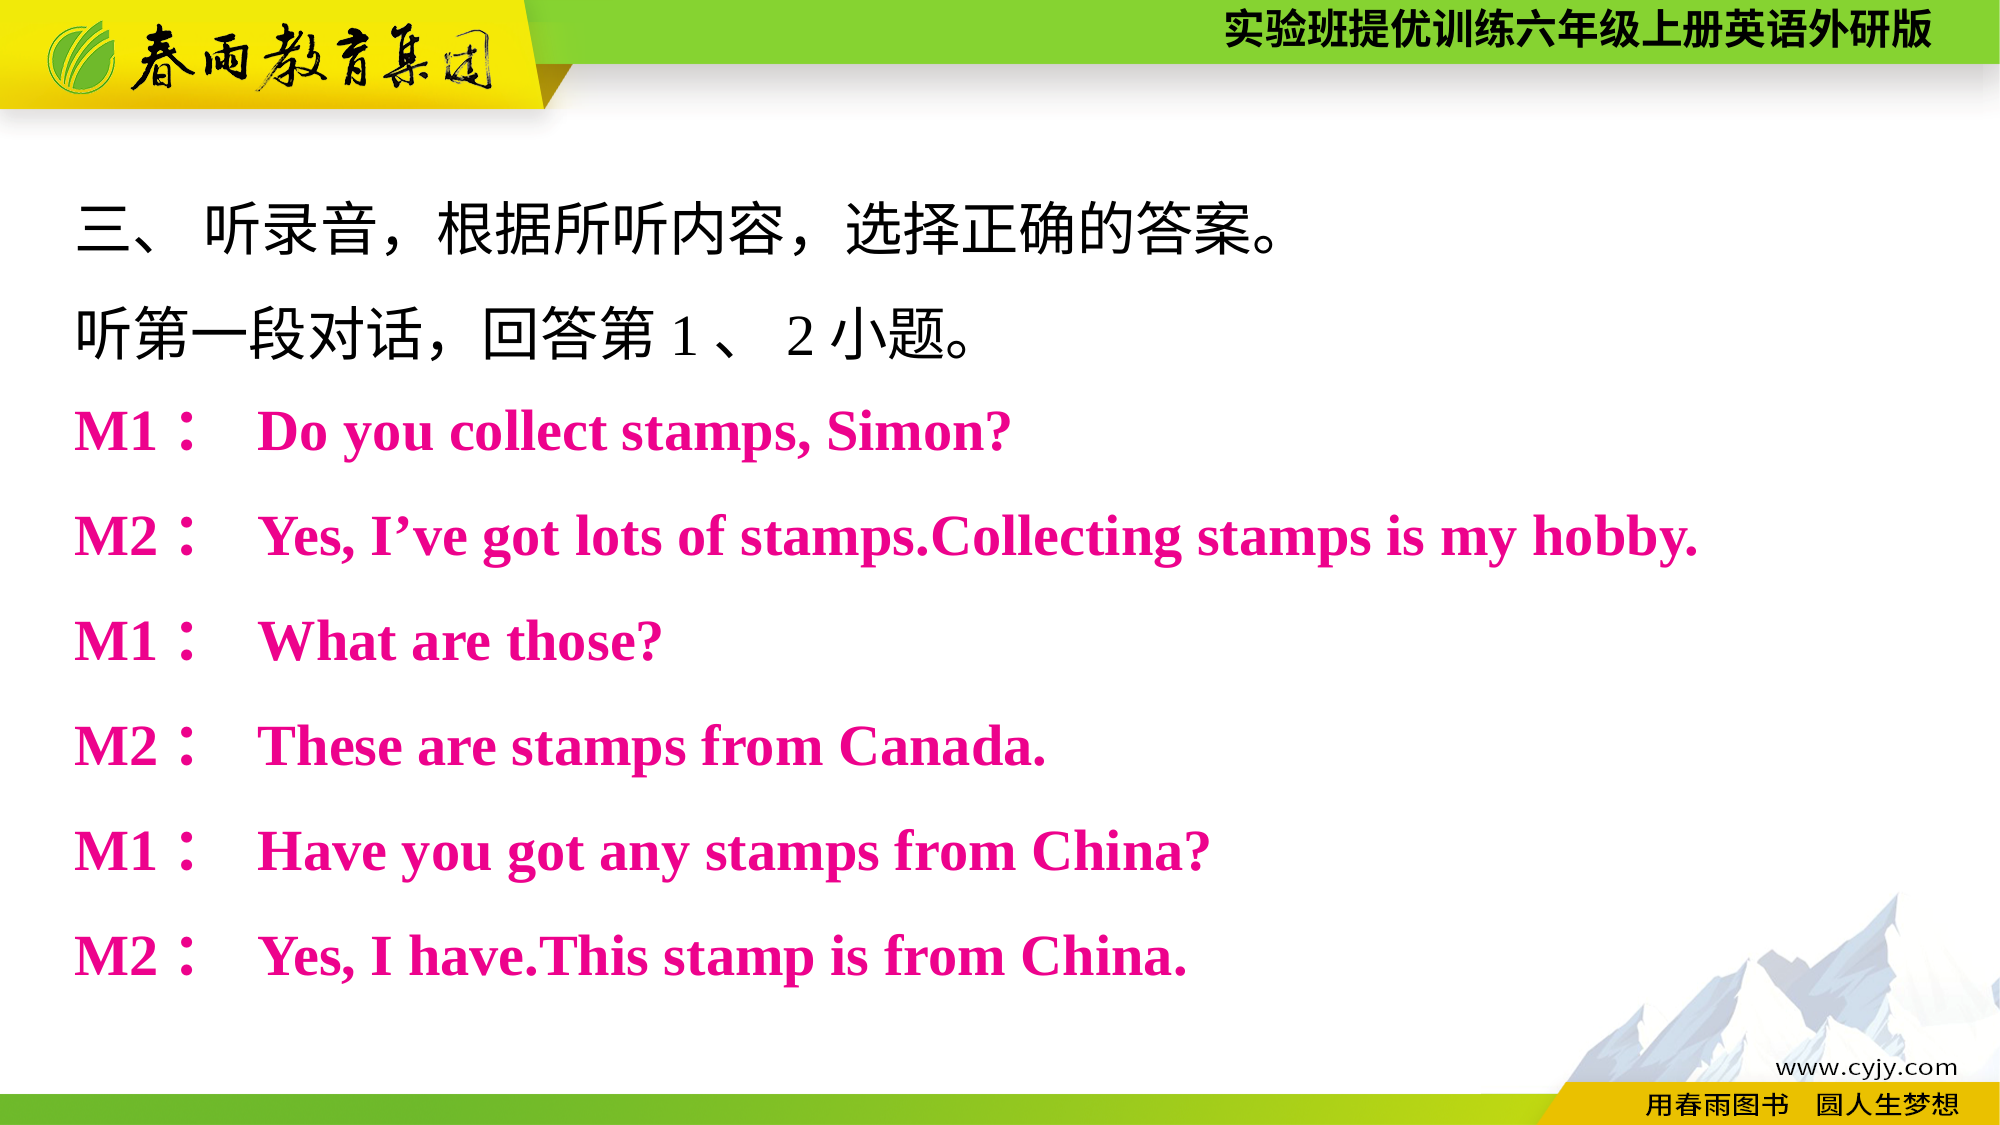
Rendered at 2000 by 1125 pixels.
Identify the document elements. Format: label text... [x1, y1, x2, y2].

text_box M1： Do you collect stamps, Simon? M2： Yes, I’ve got lots of stamps.Collecting stamps is my hobby. M1： What are those? M2： These are stamps from Canada. M1： Have you got any stamps from China? M2： Yes, I have.This stamp is from China. [59, 349, 1944, 995]
picture [0, 0, 2000, 1125]
list 三、 听录音，根据所听内容，选择正确的答案。 听第一段对话，回答第1、2小题。 [59, 150, 1944, 349]
